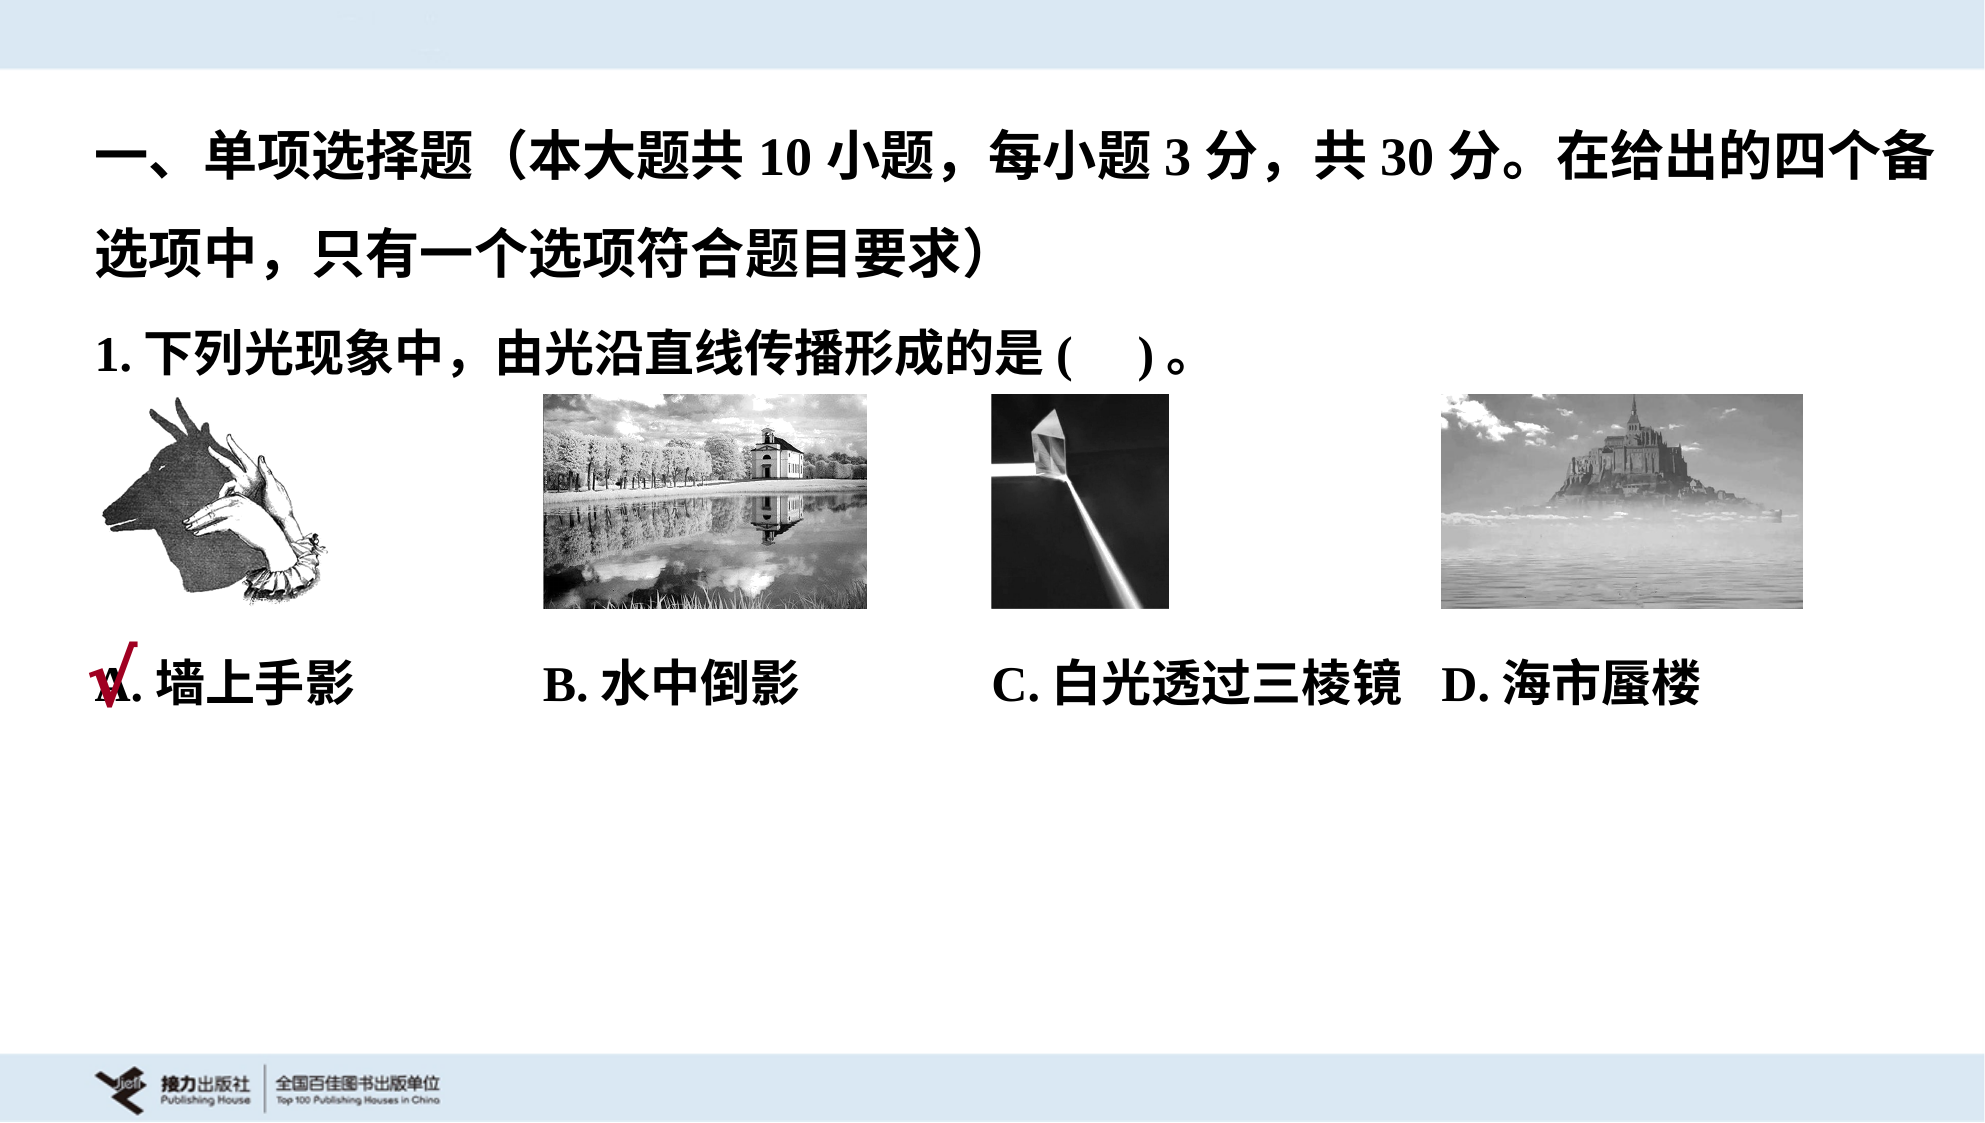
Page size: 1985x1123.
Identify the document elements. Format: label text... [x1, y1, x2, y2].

text_box C.白光透过三棱镜 [991, 623, 1440, 712]
text_box 一、单项选择题（本大题共10小题，每小题3分，共30分。在给出的四个备 选项中，只有一个选项符合题目要求） [94, 88, 1892, 293]
text_box 1.下列光现象中，由光沿直线传播形成的是( )。 [94, 293, 1892, 381]
text_box √ [86, 628, 139, 722]
text_box B.水中倒影 [543, 623, 991, 712]
text_box A.墙上手影 [94, 623, 543, 712]
picture [0, 0, 1985, 1122]
text_box D.海市蜃楼 [1441, 623, 1890, 712]
